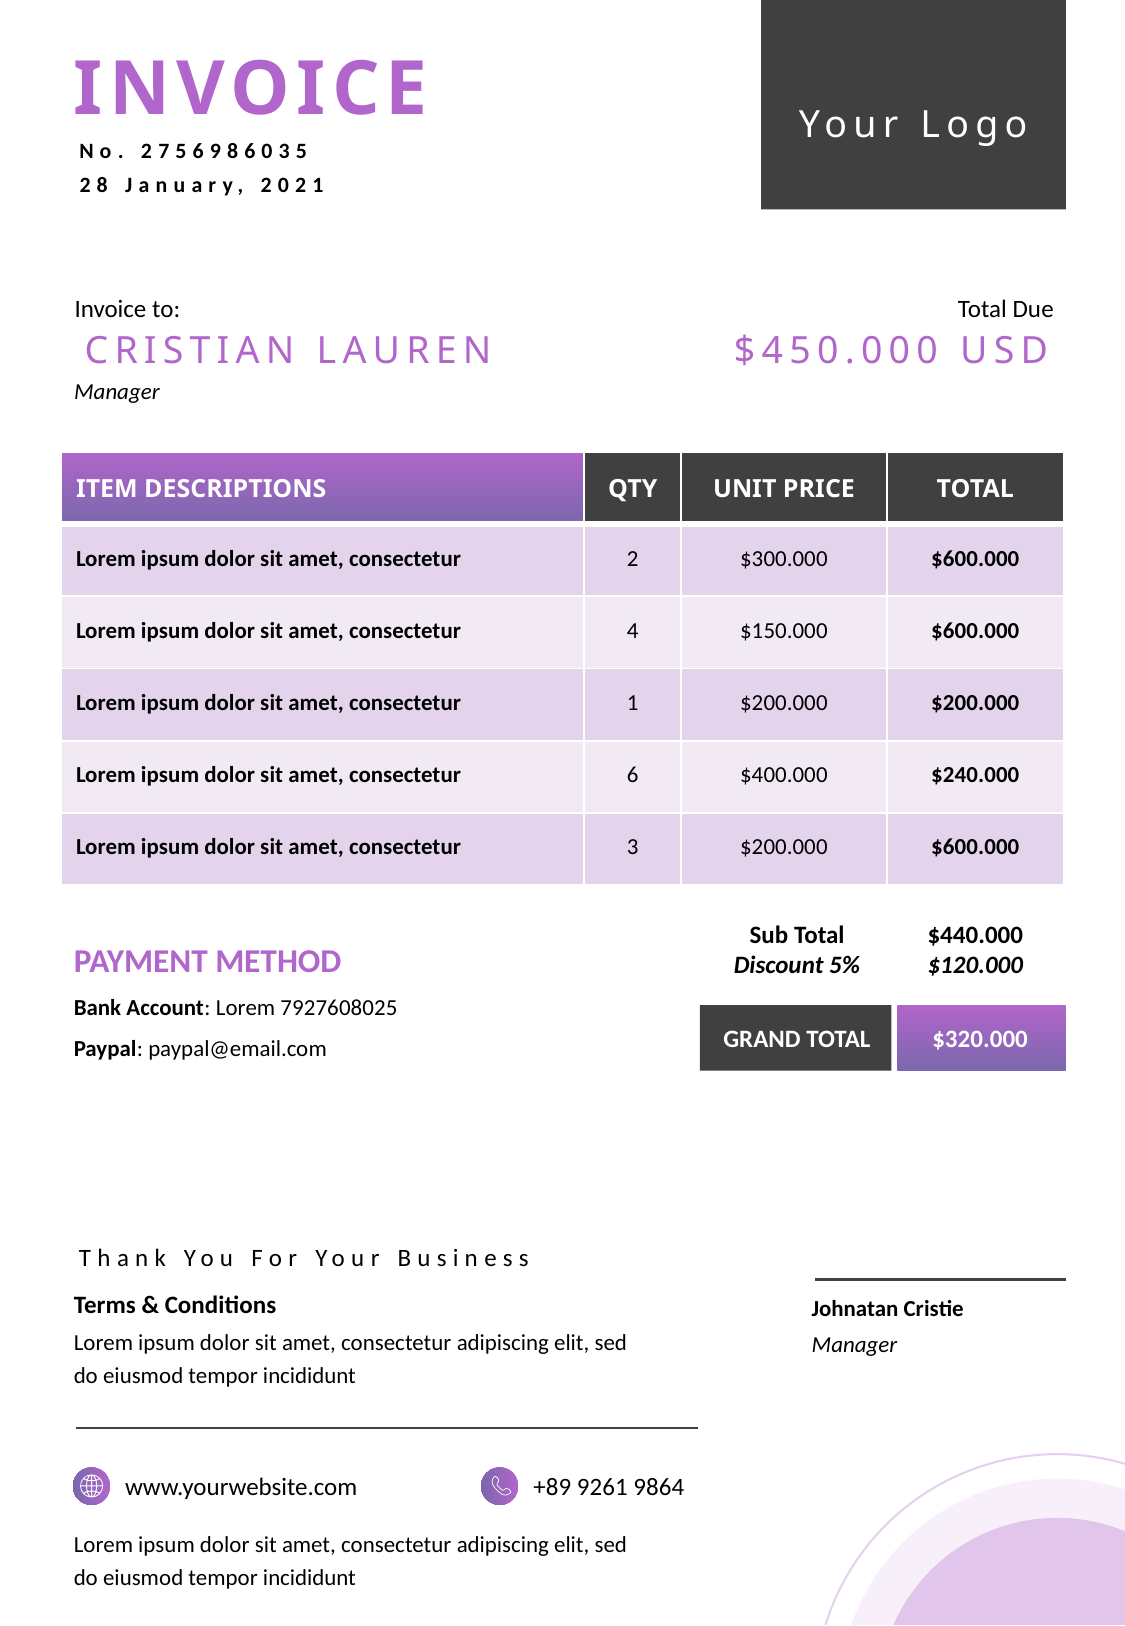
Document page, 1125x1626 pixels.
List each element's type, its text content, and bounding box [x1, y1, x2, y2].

table_cell Lorem ipsum dolor sit amet, consectetur [62, 814, 583, 884]
text_box Thank You For Your Business [64, 1234, 545, 1280]
table_cell $200.000 [682, 669, 886, 740]
text_box INVOICE [59, 32, 638, 137]
text_box [896, 1004, 1067, 1015]
table_cell Lorem ipsum dolor sit amet, consectetur [62, 742, 583, 812]
text_box GRAND TOTAL [692, 1015, 894, 1060]
table_cell $600.000 [888, 597, 1063, 668]
text_box No. 2756986035 [64, 129, 323, 163]
table_cell $200.000 [682, 814, 886, 884]
text_box $450.000 USD [718, 318, 1064, 379]
text_box 28 January, 2021 [64, 163, 339, 205]
text_box Invoice to: [59, 284, 196, 330]
table_header ITEM DESCRIPTIONS [62, 453, 583, 521]
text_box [481, 1463, 718, 1509]
table_cell Lorem ipsum dolor sit amet, consectetur [62, 597, 583, 668]
text_box Your Logo [784, 92, 1043, 152]
table_cell $150.000 [682, 597, 886, 668]
table_cell 3 [585, 814, 680, 884]
text_box Johnatan Cristie [796, 1286, 1085, 1321]
text_box Total Due [942, 284, 1069, 330]
text_box [896, 1060, 1067, 1072]
table_cell $200.000 [888, 669, 1063, 740]
table_cell Lorem ipsum dolor sit amet, consectetur [62, 669, 583, 740]
table_cell 2 [585, 527, 680, 595]
text_box [760, 0, 1067, 210]
table_cell $300.000 [682, 527, 886, 595]
text_box Manager [59, 369, 175, 412]
table_cell 6 [585, 742, 680, 812]
text_box Lorem ipsum dolor sit amet, consectetur adipiscing elit, sed do eiusmod tempor incididunt [59, 1516, 671, 1598]
text_box $320.000 [894, 1015, 1067, 1060]
text_box Lorem ipsum dolor sit amet, consectetur adipiscing elit, sed do eiusmod tempor incididunt [59, 1314, 671, 1396]
table_cell $600.000 [888, 814, 1063, 884]
table_cell Lorem ipsum dolor sit amet, consectetur [62, 527, 583, 595]
text_box Sub Total Discount 5% [711, 910, 884, 986]
table_header UNIT PRICE [682, 453, 886, 521]
text_box $440.000 $120.000 [889, 910, 1062, 986]
table_cell 1 [585, 669, 680, 740]
text_box PAYMENT METHOD [59, 931, 400, 985]
text_box Terms & Conditions [59, 1281, 400, 1326]
table_header TOTAL [888, 453, 1063, 521]
text_box Manager [796, 1321, 1085, 1364]
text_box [814, 1454, 1125, 1625]
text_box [72, 1463, 474, 1509]
text_box Bank Account: Lorem 7927608025 [59, 985, 433, 1026]
table_cell $240.000 [888, 742, 1063, 812]
text_box Paypal: paypal@email.com [59, 1026, 433, 1069]
text_box [699, 1004, 892, 1015]
text_box [699, 1060, 892, 1072]
text_box CRISTIAN LAUREN [69, 318, 507, 379]
table_cell $400.000 [682, 742, 886, 812]
table_header QTY [585, 453, 680, 521]
table_cell 4 [585, 597, 680, 668]
table_cell $600.000 [888, 527, 1063, 595]
